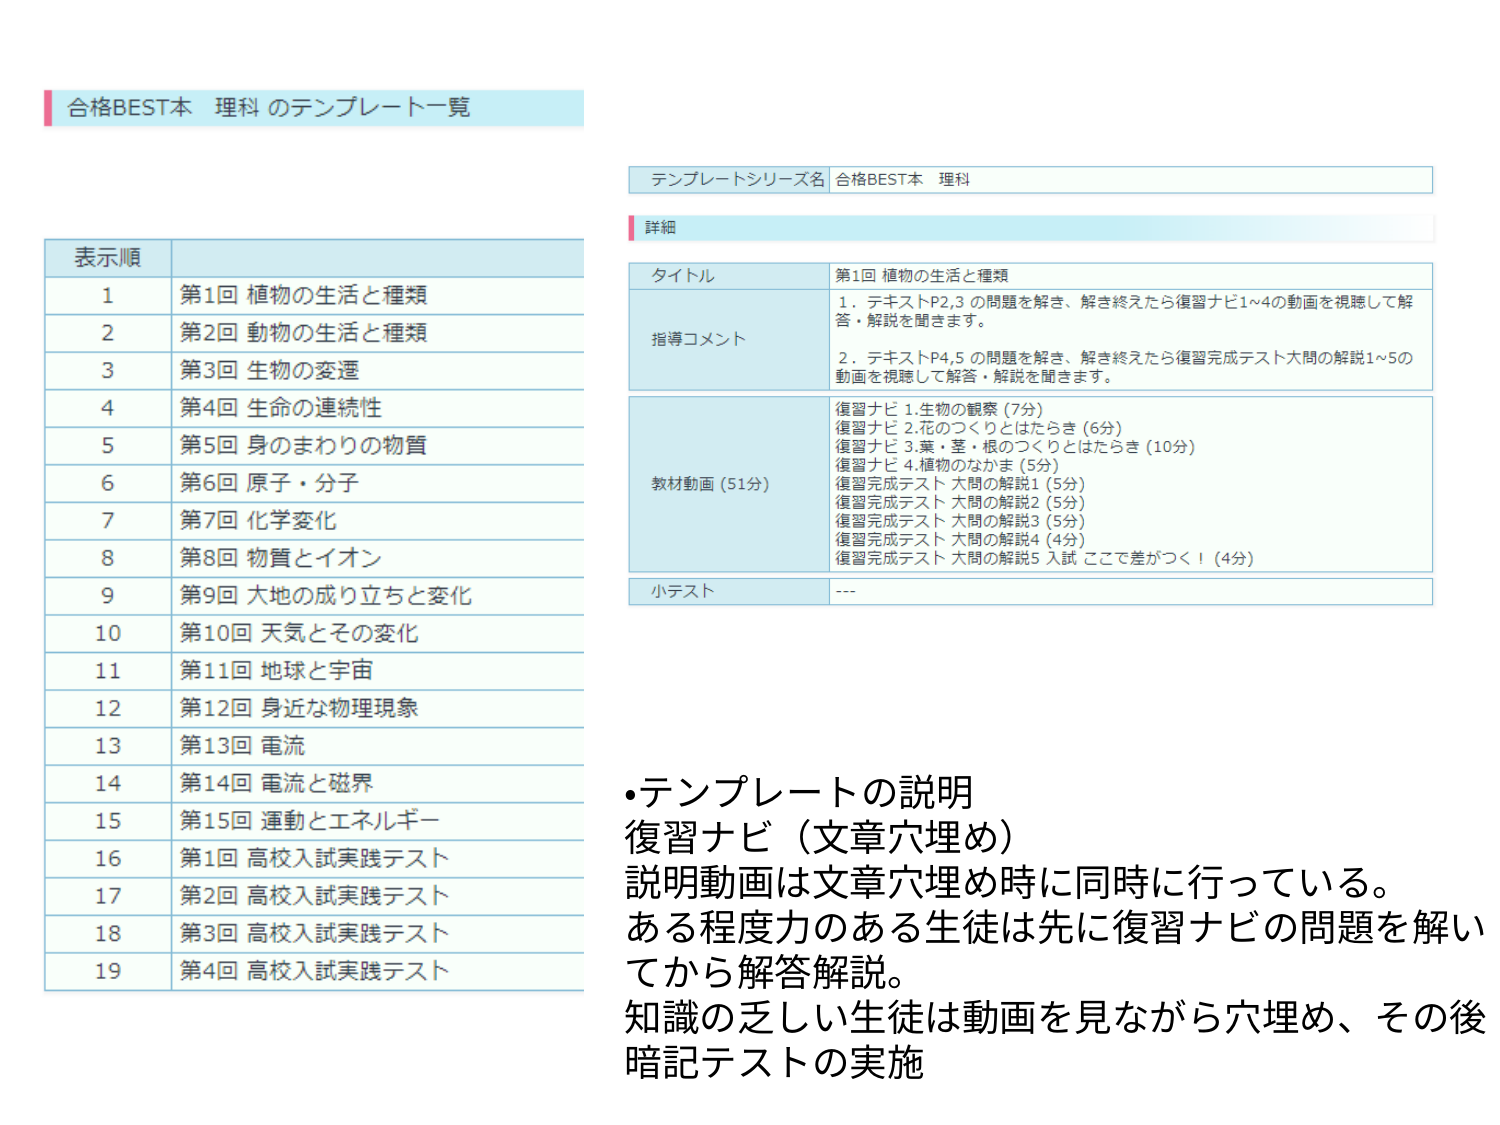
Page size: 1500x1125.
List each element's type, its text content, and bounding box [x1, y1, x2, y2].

text_box ・テンプレートの説明 復習ナビ（文章穴埋め） 説明動画は文章穴埋め時に同時に行っている。 ある程度力のある生徒は先に復習ナビの問題を解い てから解答解説。 知識の乏しい生徒は動画を見ながら穴埋め、その後 暗記テストの実施 [609, 761, 1500, 1092]
picture [34, 81, 584, 1005]
picture [620, 152, 1443, 613]
